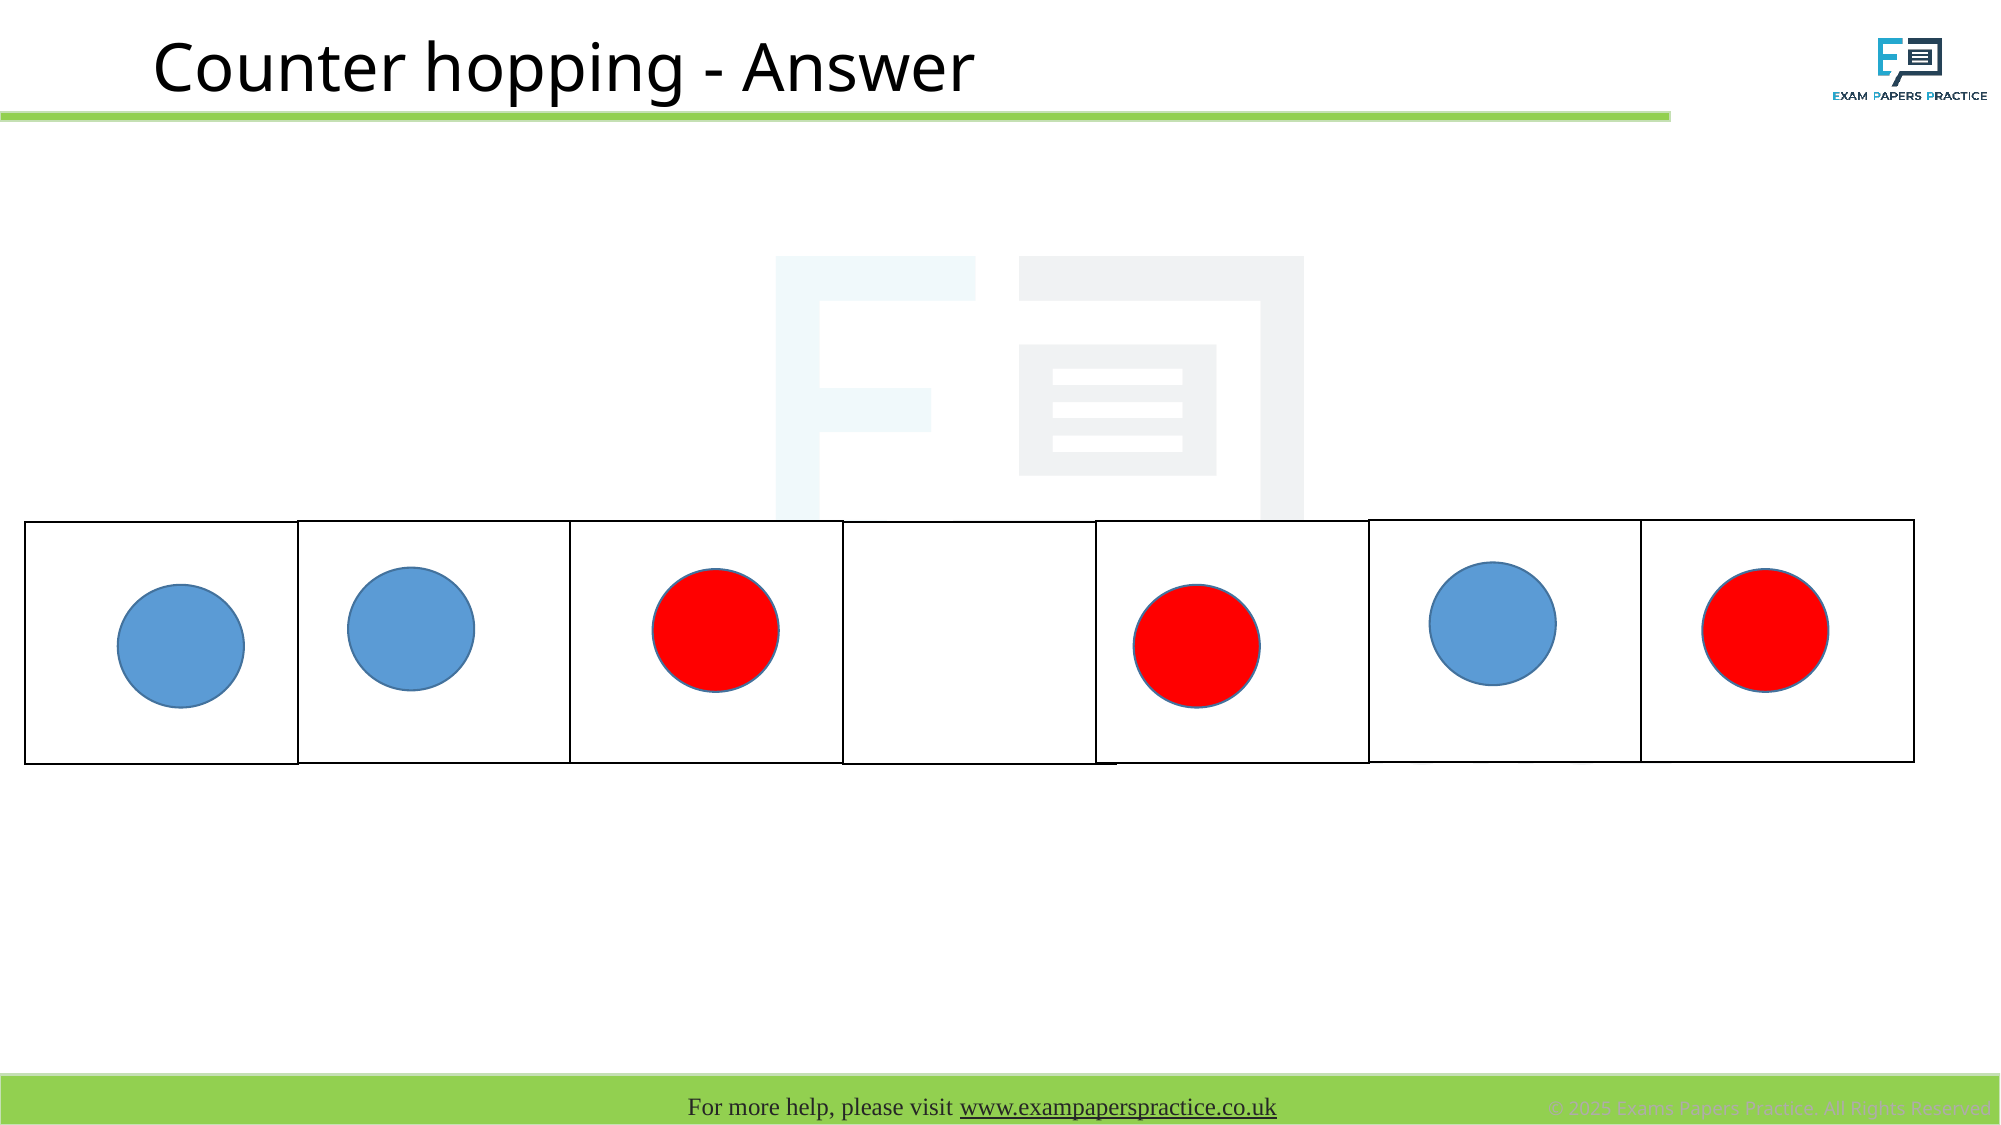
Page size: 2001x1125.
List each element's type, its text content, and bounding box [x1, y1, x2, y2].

text_box [116, 583, 245, 709]
text_box [297, 520, 569, 764]
title Counter hopping - Answer [137, 65, 1863, 75]
text_box [1428, 561, 1557, 687]
text_box [1095, 520, 1370, 764]
text_box [569, 520, 844, 764]
text_box [347, 566, 476, 692]
text_box [1132, 583, 1261, 709]
text_box [842, 521, 1117, 765]
text_box [24, 521, 299, 765]
text_box [1701, 568, 1830, 693]
text_box [1368, 519, 1640, 763]
text_box [651, 568, 780, 693]
text_box [1640, 519, 1915, 763]
